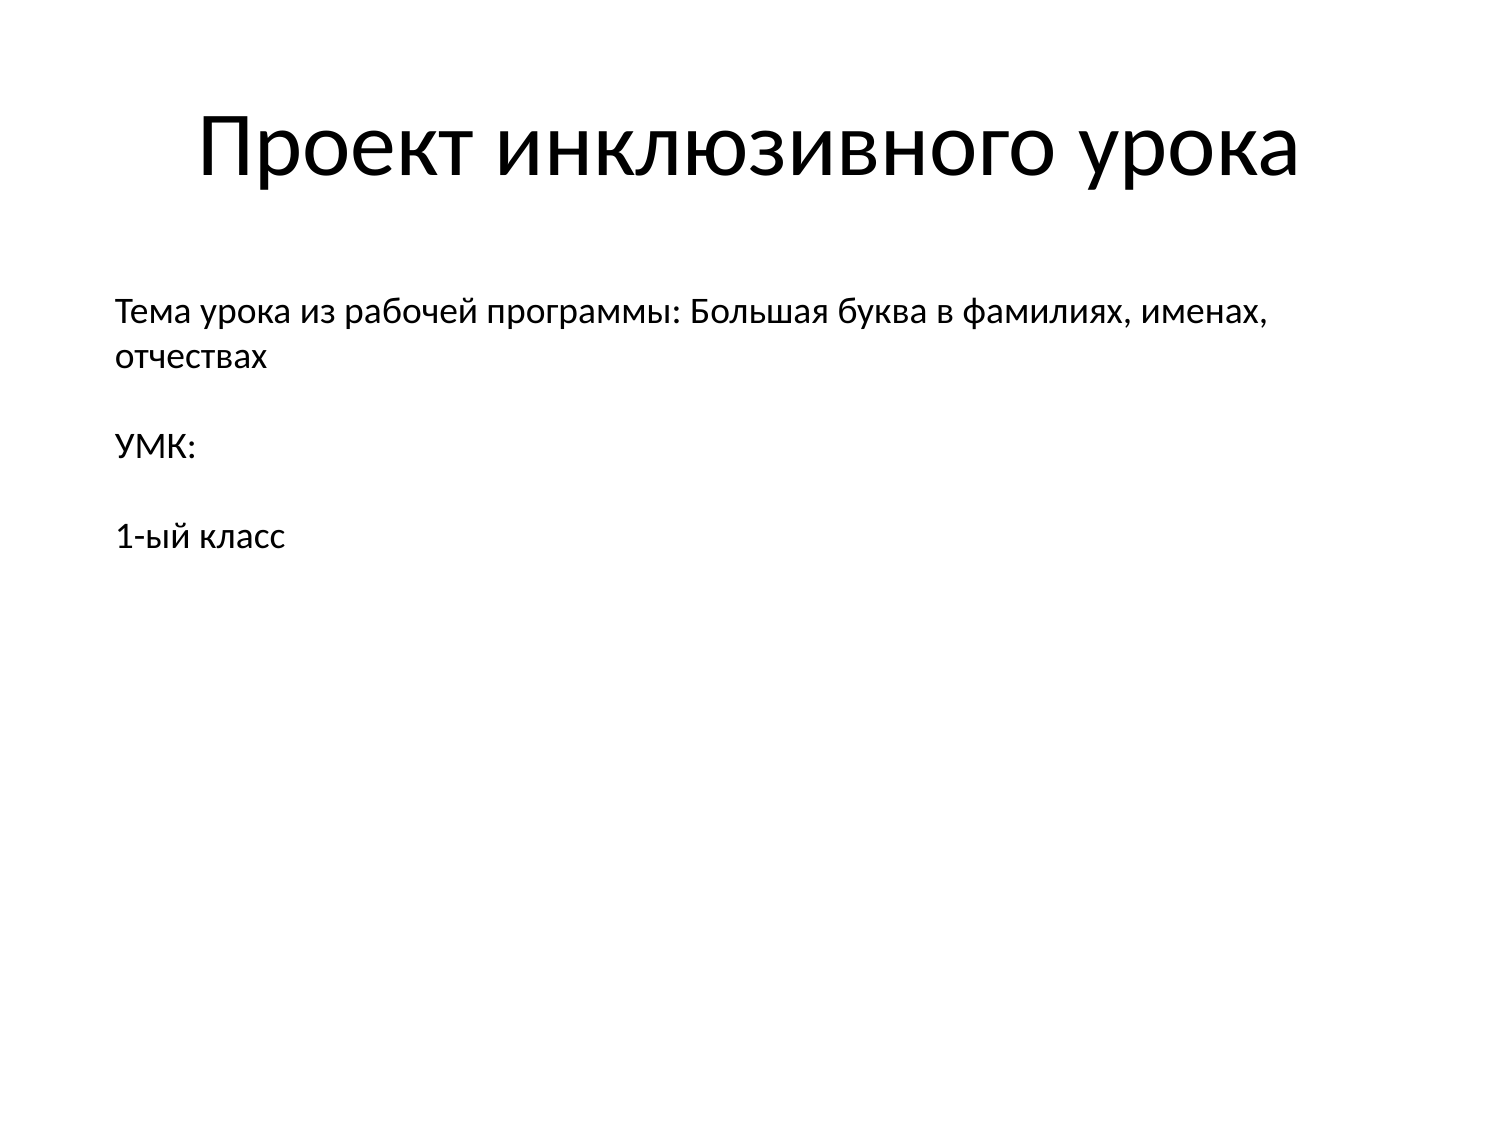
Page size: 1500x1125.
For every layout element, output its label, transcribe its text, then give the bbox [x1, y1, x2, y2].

title Проект инклюзивного урока [75, 45, 1425, 233]
text_box Тема урока из рабочей программы: Большая буква в фамилиях, именах, отчествах УМК: 1-ый класс [100, 278, 1365, 564]
